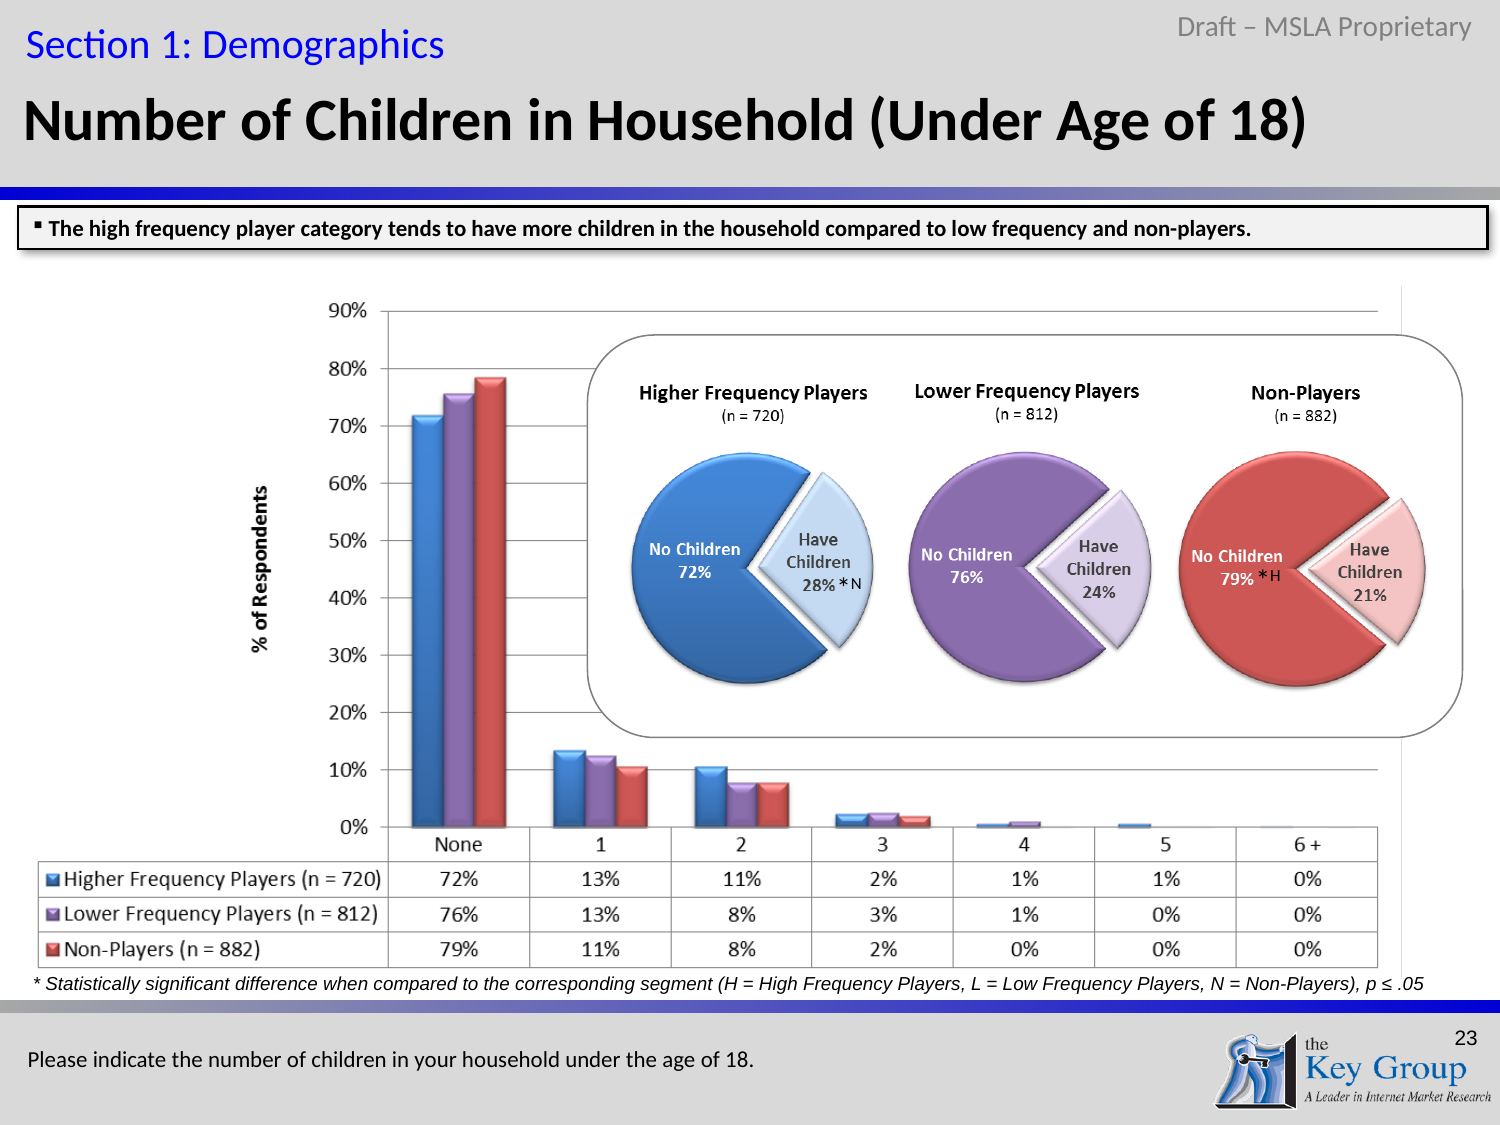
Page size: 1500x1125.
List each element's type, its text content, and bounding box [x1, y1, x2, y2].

text_box Draft – MSLA Proprietary [1162, 0, 1500, 50]
list Number of Children in Household (Under Age of 18) [8, 72, 1500, 161]
table_cell 47% [920, 188, 925, 200]
text_box The high frequency player category tends to have more children in the household compared to low frequency and non-players. [18, 206, 1488, 249]
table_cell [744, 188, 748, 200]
list Section 1: Demographics [10, 9, 1500, 72]
list Please indicate the number of children in your household under the age of 18. [12, 1037, 1188, 1086]
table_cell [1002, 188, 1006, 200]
picture [1212, 1017, 1500, 1111]
text_box * Statistically significant difference when compared to the corresponding segment (H = High Frequency Players, L = Low Frequency Players, N = Non-Players), p ≤ .05 [0, 964, 1438, 1025]
text_box [1407, 333, 1465, 739]
picture [0, 285, 1434, 979]
